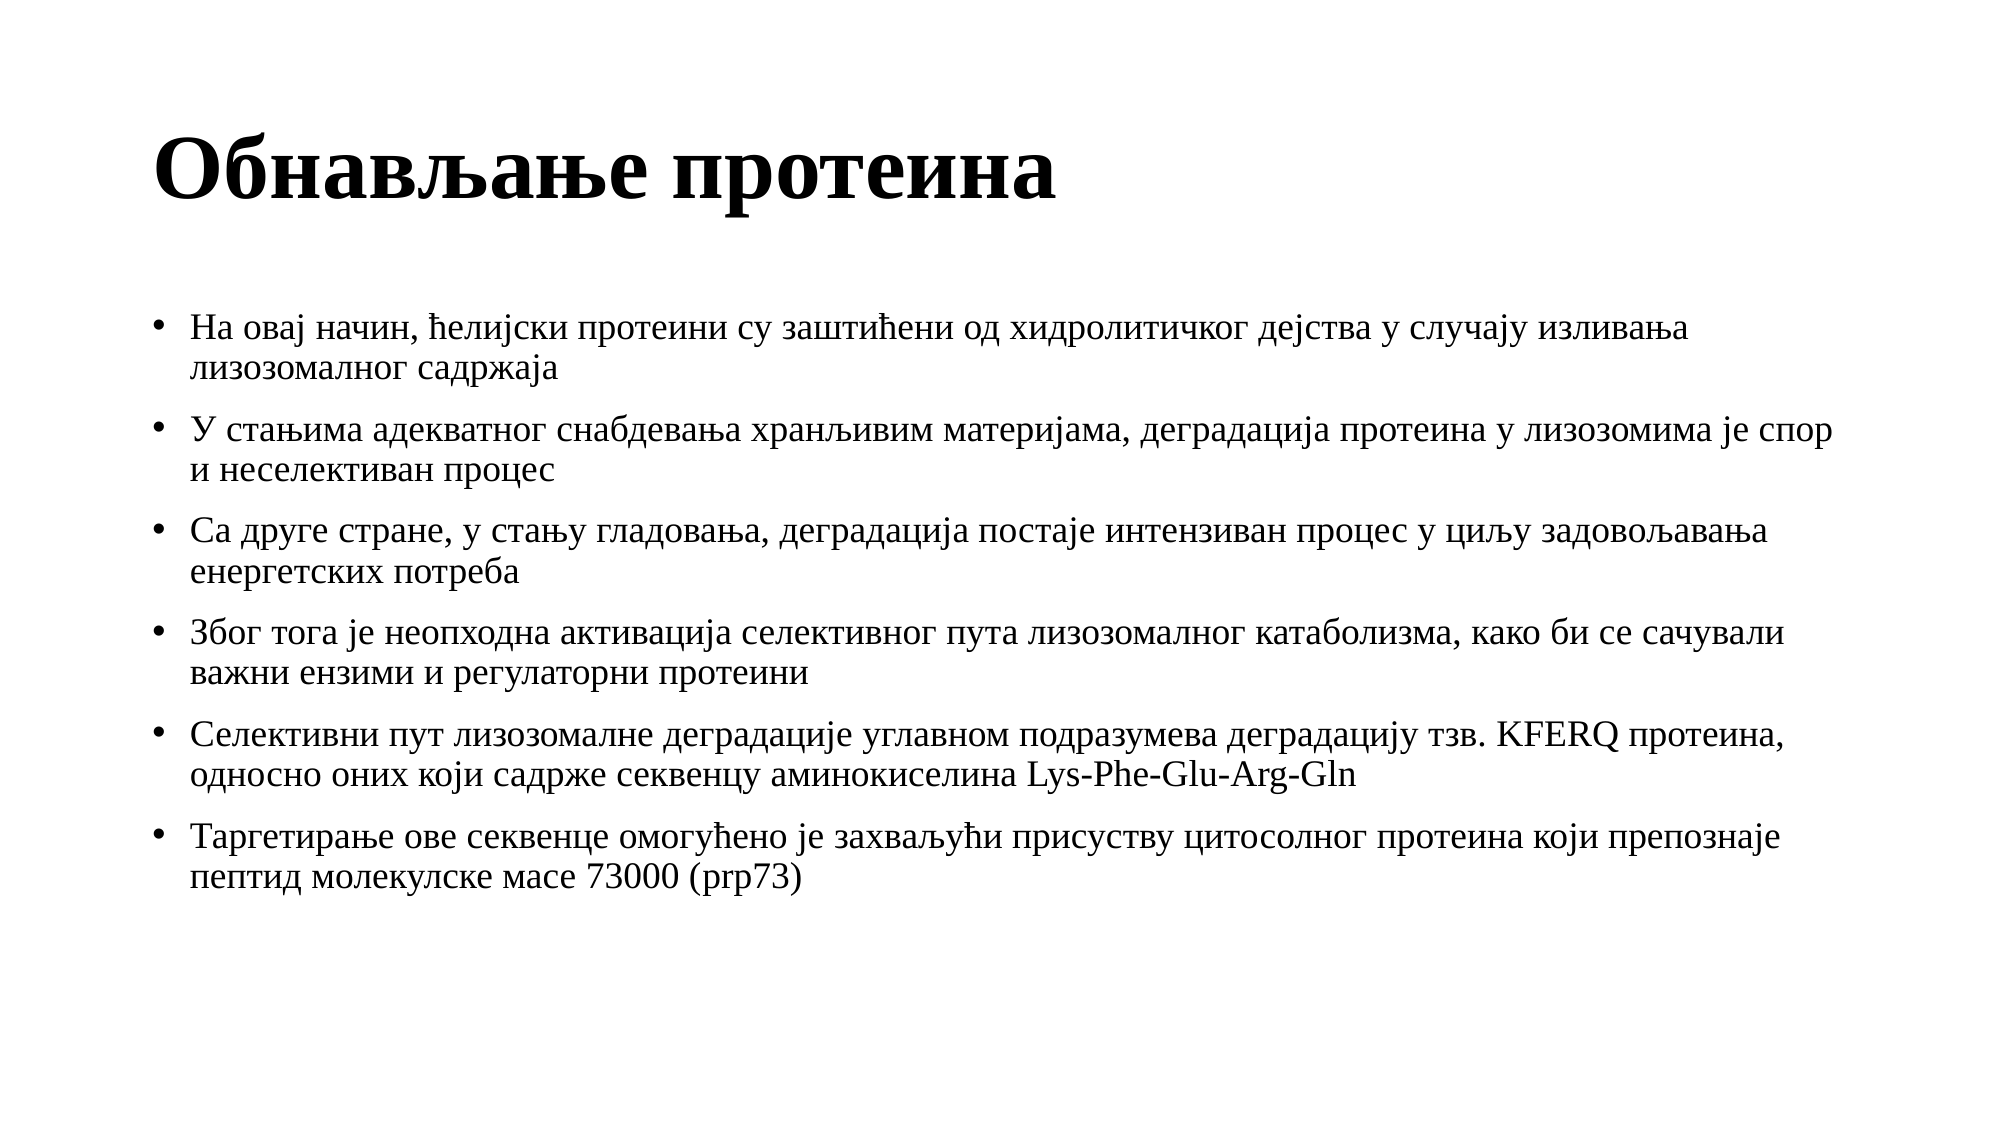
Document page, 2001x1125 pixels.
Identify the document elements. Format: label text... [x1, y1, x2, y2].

list На овај начин, ћелијски протеини су заштићени од хидролитичког дејства у случају изливања лизозомалног садржаја У стањима адекватног снабдевања хранљивим материјама, деградација протеина у лизозомима је спор и неселективан процес Са друге стране, у стању гладовања, деградација постаје интензиван процес у циљу задовољавања енергетских потреба Због тога је неопходна активација селективног пута лизозомалног катаболизма, како би се сачували важни ензими и регулаторни протеини Селективни пут лизозомалне деградације углавном подразумева деградацију тзв. KFERQ протеина, односно оних који садрже секвенцу аминокиселина Lys-Phe-Glu-Arg-Gln Таргетирање ове секвенце омогућено је захваљући присуству цитосолног протеина који препознаје пептид молекулске масе 73000 (prp73) [137, 299, 1863, 1014]
title Обнављање протеина [137, 59, 1863, 278]
